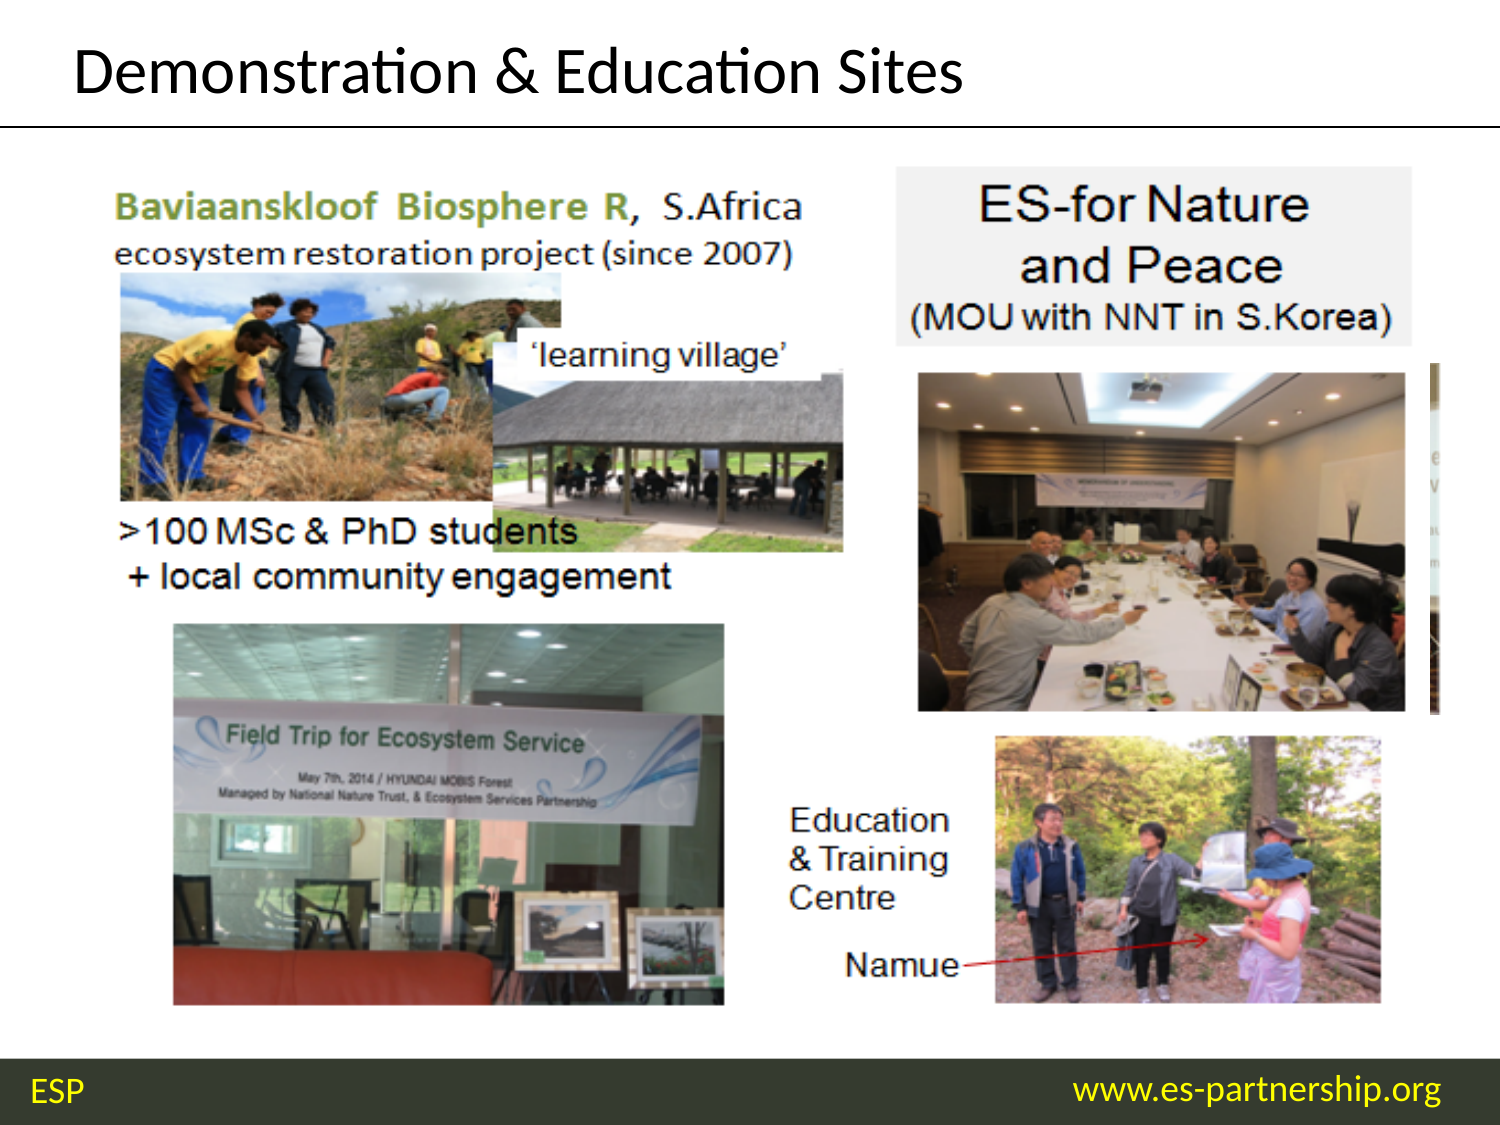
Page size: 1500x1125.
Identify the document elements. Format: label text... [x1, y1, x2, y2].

picture [34, 163, 1441, 1014]
text_box ESP [15, 1058, 100, 1119]
text_box Demonstration & Education Sites [58, 19, 996, 114]
text_box www.es-partnership.org [1057, 1056, 1457, 1117]
